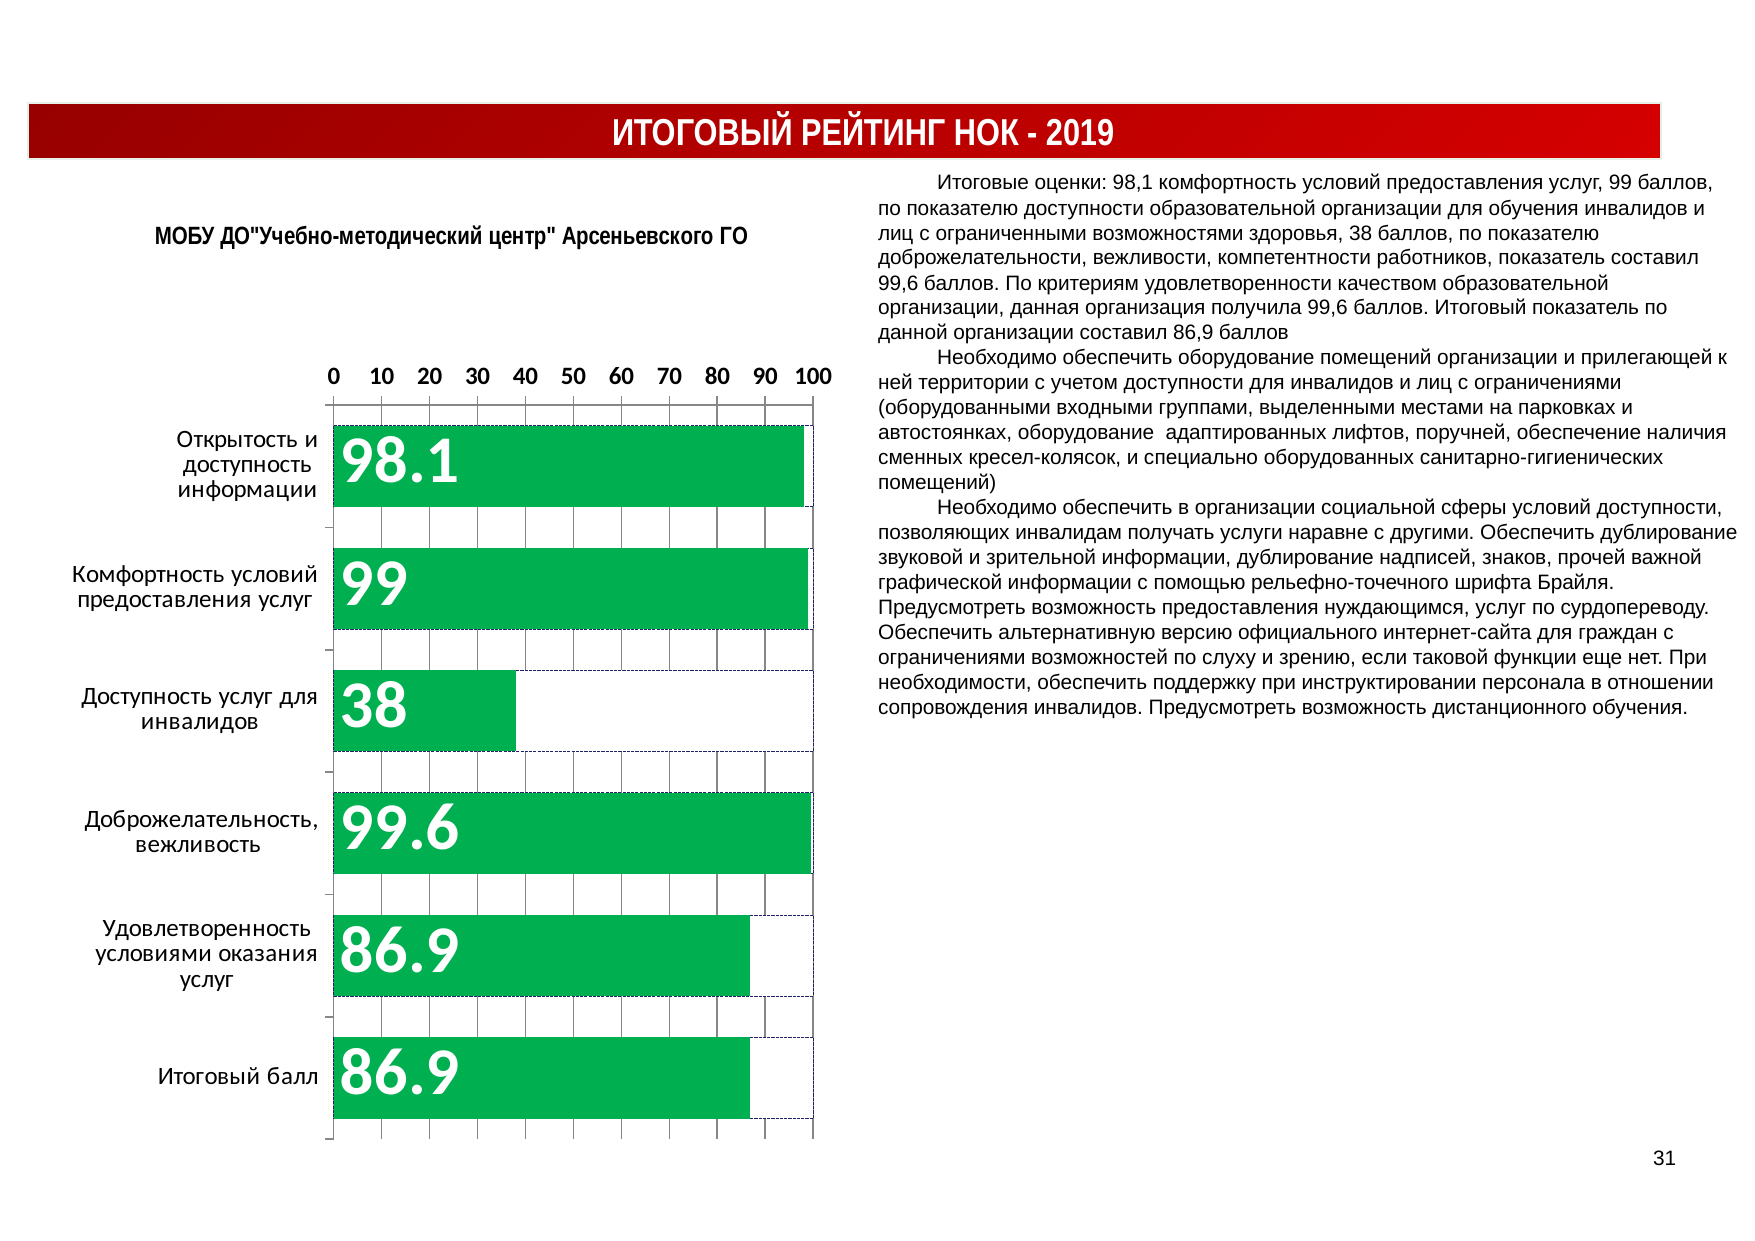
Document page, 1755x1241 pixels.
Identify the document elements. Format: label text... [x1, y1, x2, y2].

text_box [27, 102, 1662, 160]
slide_number 31 [1283, 1136, 1694, 1223]
text_box Итоговые оценки: 98,1 комфортность условий предоставления услуг, 99 баллов, по показателю доступности образовательной организации для обучения инвалидов и лиц с ограниченными возможностями здоровья, 38 баллов, по показателю доброжелательности, вежливости, компетентности работников, показатель составил 99,6 баллов. По критериям удовлетворенности качеством образовательной организации, данная организация получила 99,6 баллов. Итоговый показатель по данной организации составил 86,9 баллов Необходимо обеспечить оборудование помещений организации и прилегающей к ней территории с учетом доступности для инвалидов и лиц с ограничениями (оборудованными входными группами, выделенными местами на парковках и автостоянках, оборудование адаптированных лифтов, поручней, обеспечение наличия сменных кресел-колясок, и специально оборудованных санитарно-гигиенических помещений) Необходимо обеспечить в организации социальной сферы условий доступности, позволяющих инвалидам получать услуги наравне с другими. Обеспечить дублирование звуковой и зрительной информации, дублирование надписей, знаков, прочей важной графической информации с помощью рельефно-точечного шрифта Брайля. Предусмотреть возможность предоставления нуждающимся, услуг по сурдопереводу. Обеспечить альтернативную версию официального интернет-сайта для граждан с ограничениями возможностей по слуху и зрению, если таковой функции еще нет. При необходимости, обеспечить поддержку при инструктировании персонала в отношении сопровождения инвалидов. Предусмотреть возможность дистанционного обучения. [863, 161, 1755, 727]
chart [58, 185, 845, 1172]
